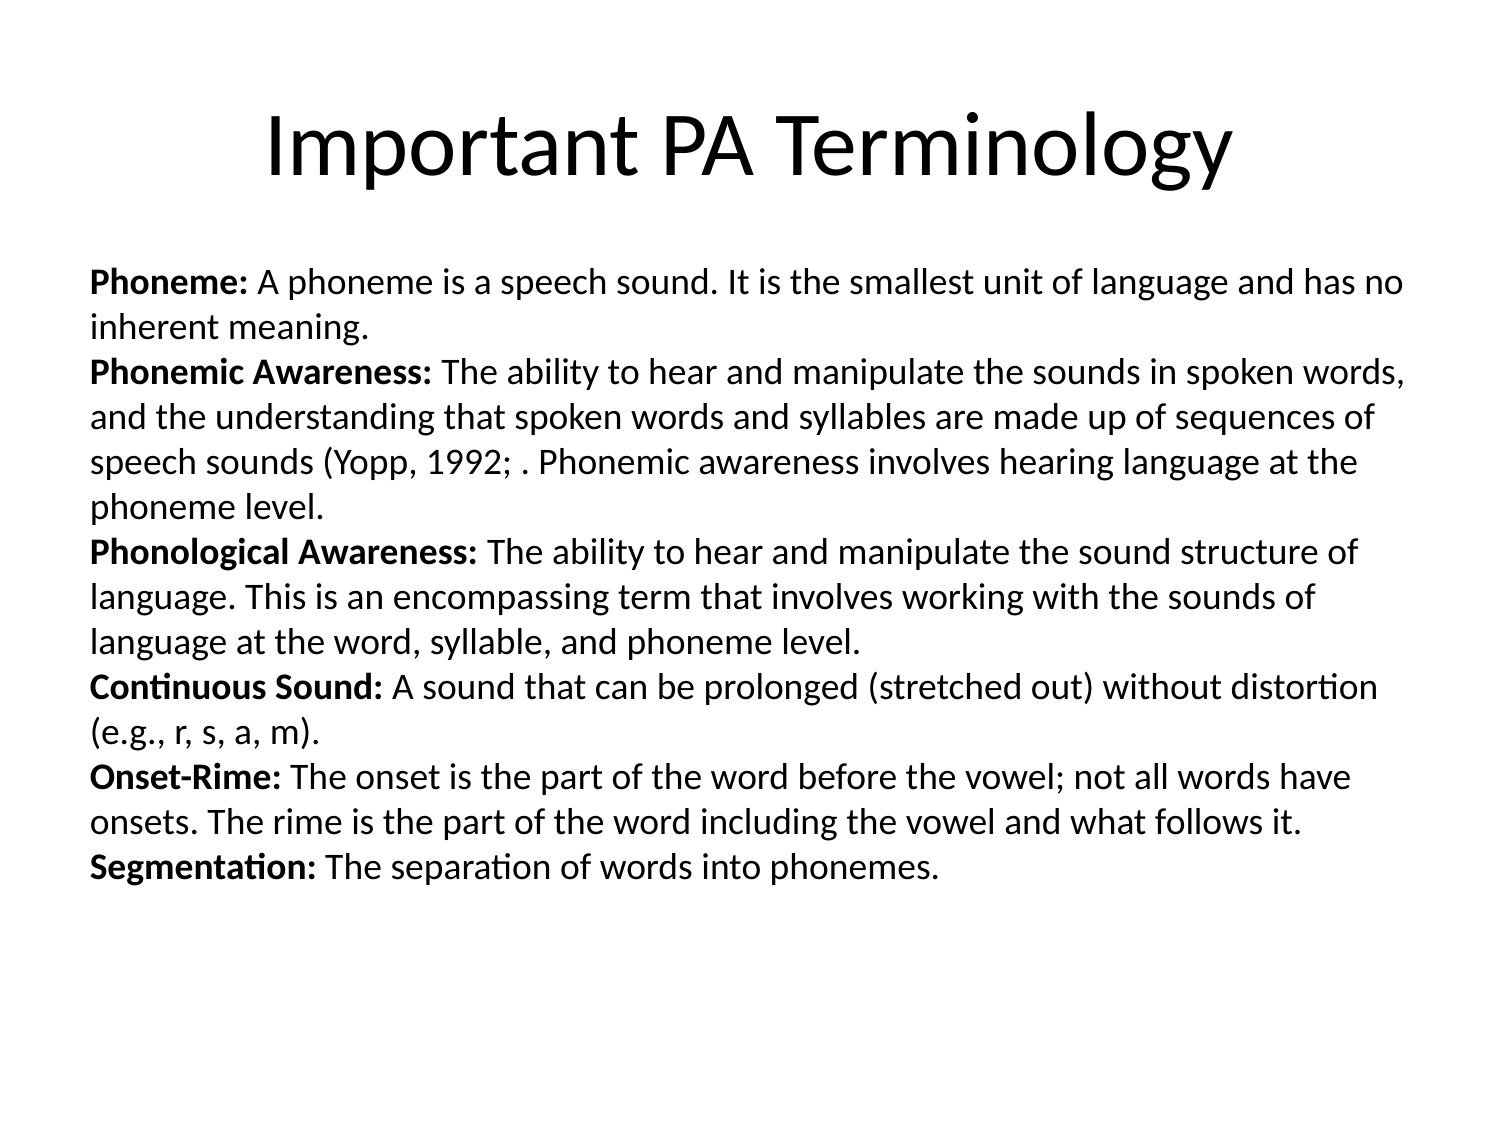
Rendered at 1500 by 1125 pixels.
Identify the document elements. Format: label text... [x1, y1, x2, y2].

text_box Phoneme: A phoneme is a speech sound. It is the smallest unit of language and has no inherent meaning. Phonemic Awareness: The ability to hear and manipulate the sounds in spoken words, and the understanding that spoken words and syllables are made up of sequences of speech sounds (Yopp, 1992; . Phonemic awareness involves hearing language at the phoneme level. Phonological Awareness: The ability to hear and manipulate the sound structure of language. This is an encompassing term that involves working with the sounds of language at the word, syllable, and phoneme level. Continuous Sound: A sound that can be prolonged (stretched out) without distortion (e.g., r, s, a, m). Onset-Rime: The onset is the part of the word before the vowel; not all words have onsets. The rime is the part of the word including the vowel and what follows it. Segmentation: The separation of words into phonemes. [74, 249, 1425, 940]
title Important PA Terminology [75, 45, 1425, 233]
